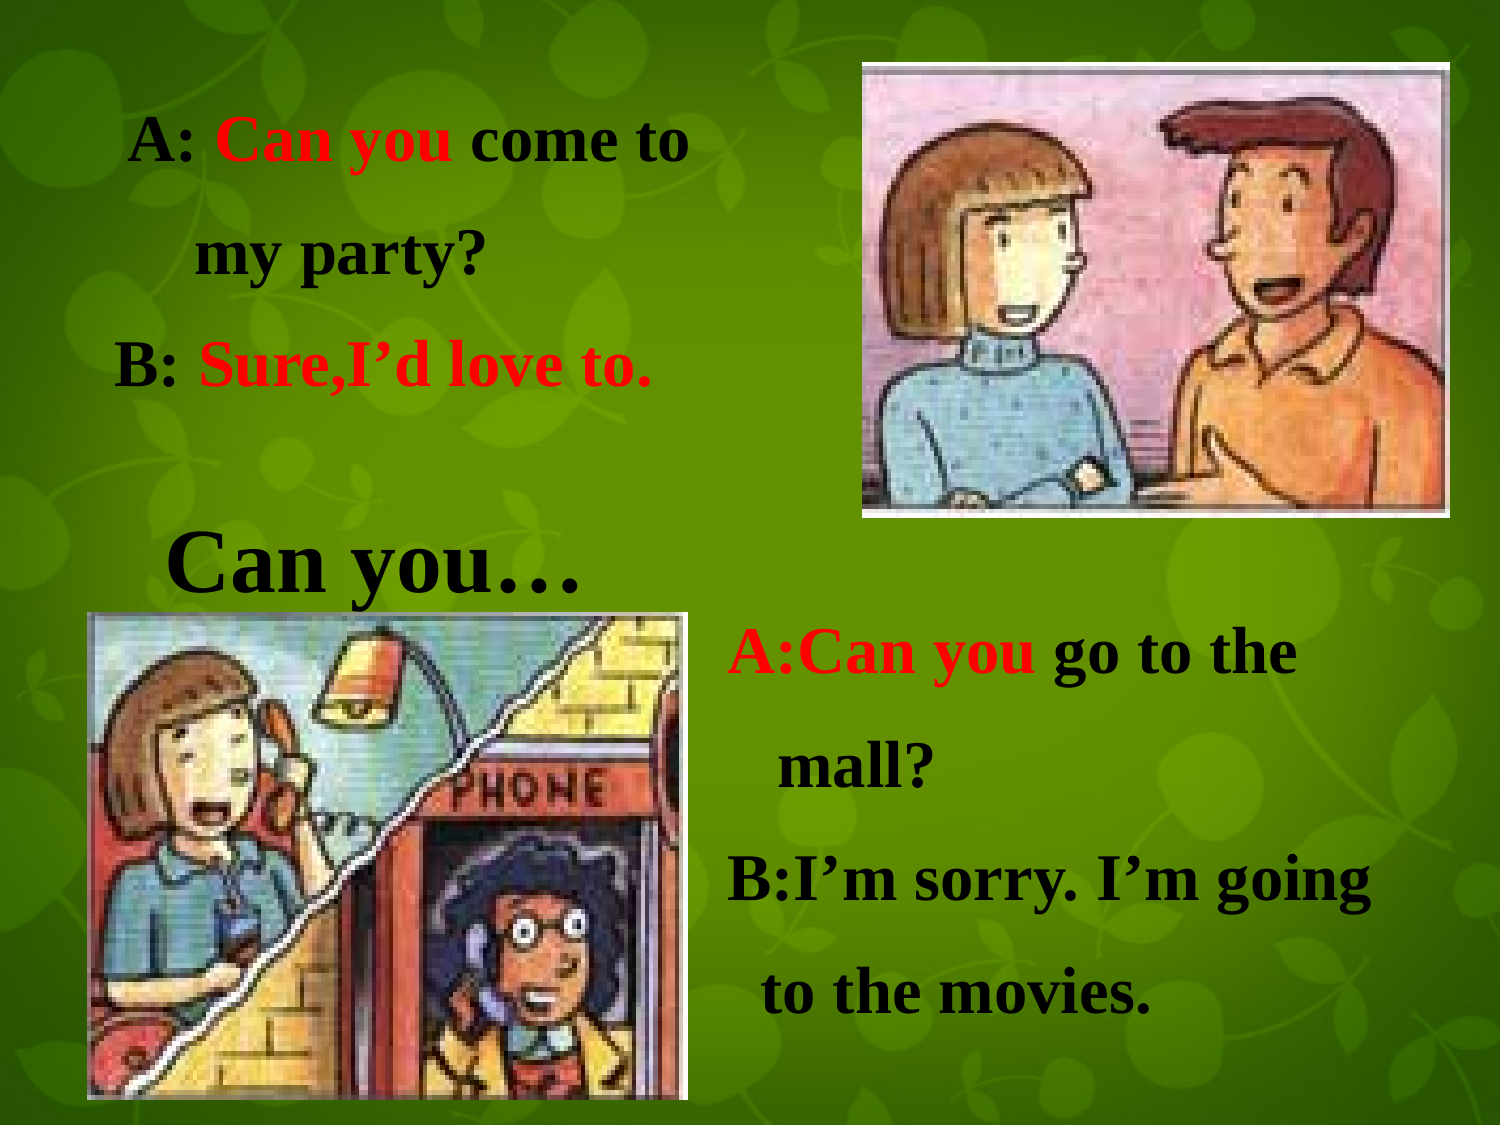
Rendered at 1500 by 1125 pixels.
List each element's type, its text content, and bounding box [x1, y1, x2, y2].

text_box B: Sure,I’d love to. [99, 312, 850, 521]
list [862, 62, 1451, 518]
text_box A:Can you go to the mall? B:I’m sorry. I’m going to the movies. [712, 599, 1500, 1035]
text_box A: Can you come to my party? [112, 87, 857, 409]
picture [0, 0, 1500, 1125]
text_box Can you… [112, 437, 638, 610]
